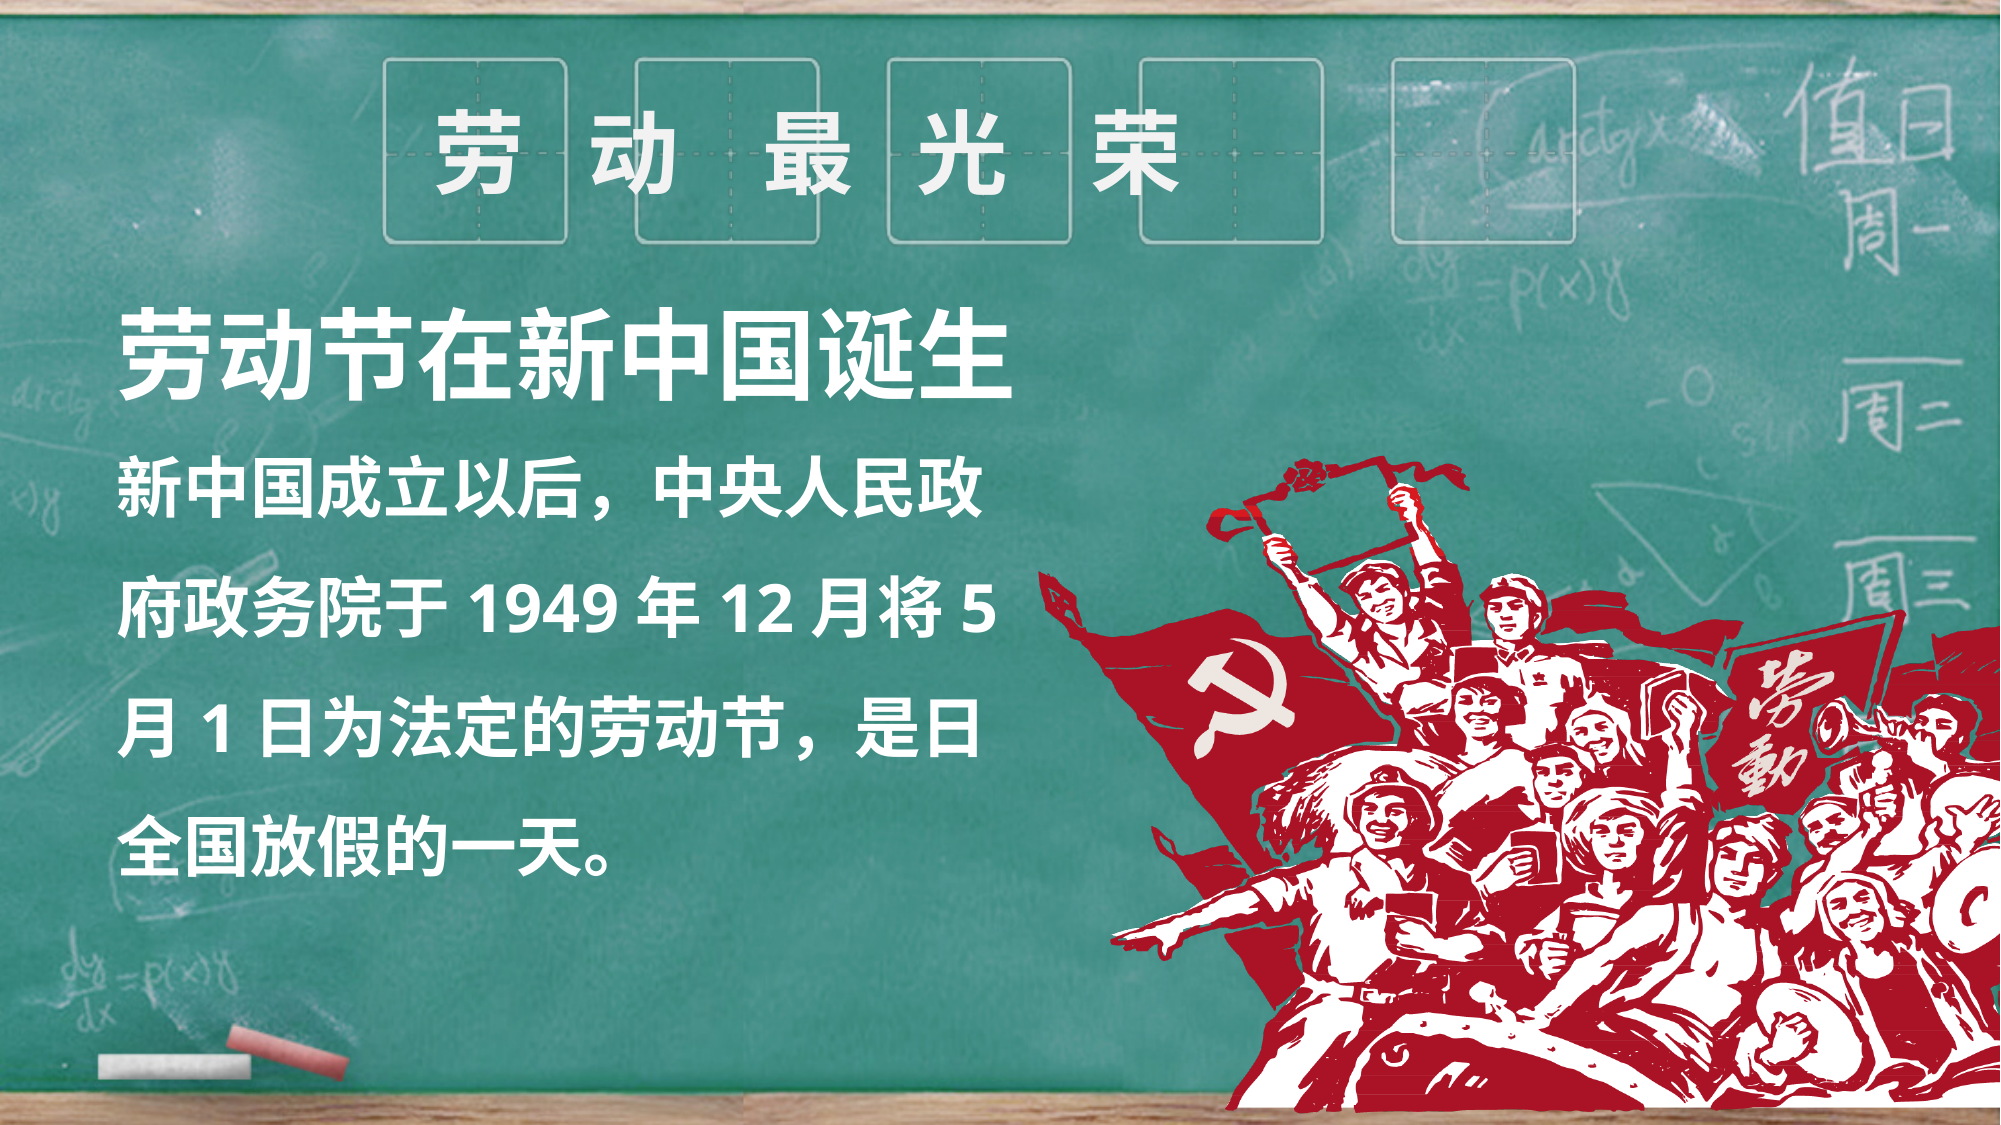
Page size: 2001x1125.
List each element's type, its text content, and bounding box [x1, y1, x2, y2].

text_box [380, 56, 1683, 247]
picture [0, 0, 2000, 1125]
text_box 新中国成立以后，中央人民政府政务院于1949年12月将5月1日为法定的劳动节，是日全国放假的一天。 [101, 595, 986, 696]
text_box 劳动节在新中国诞生 [101, 273, 986, 373]
